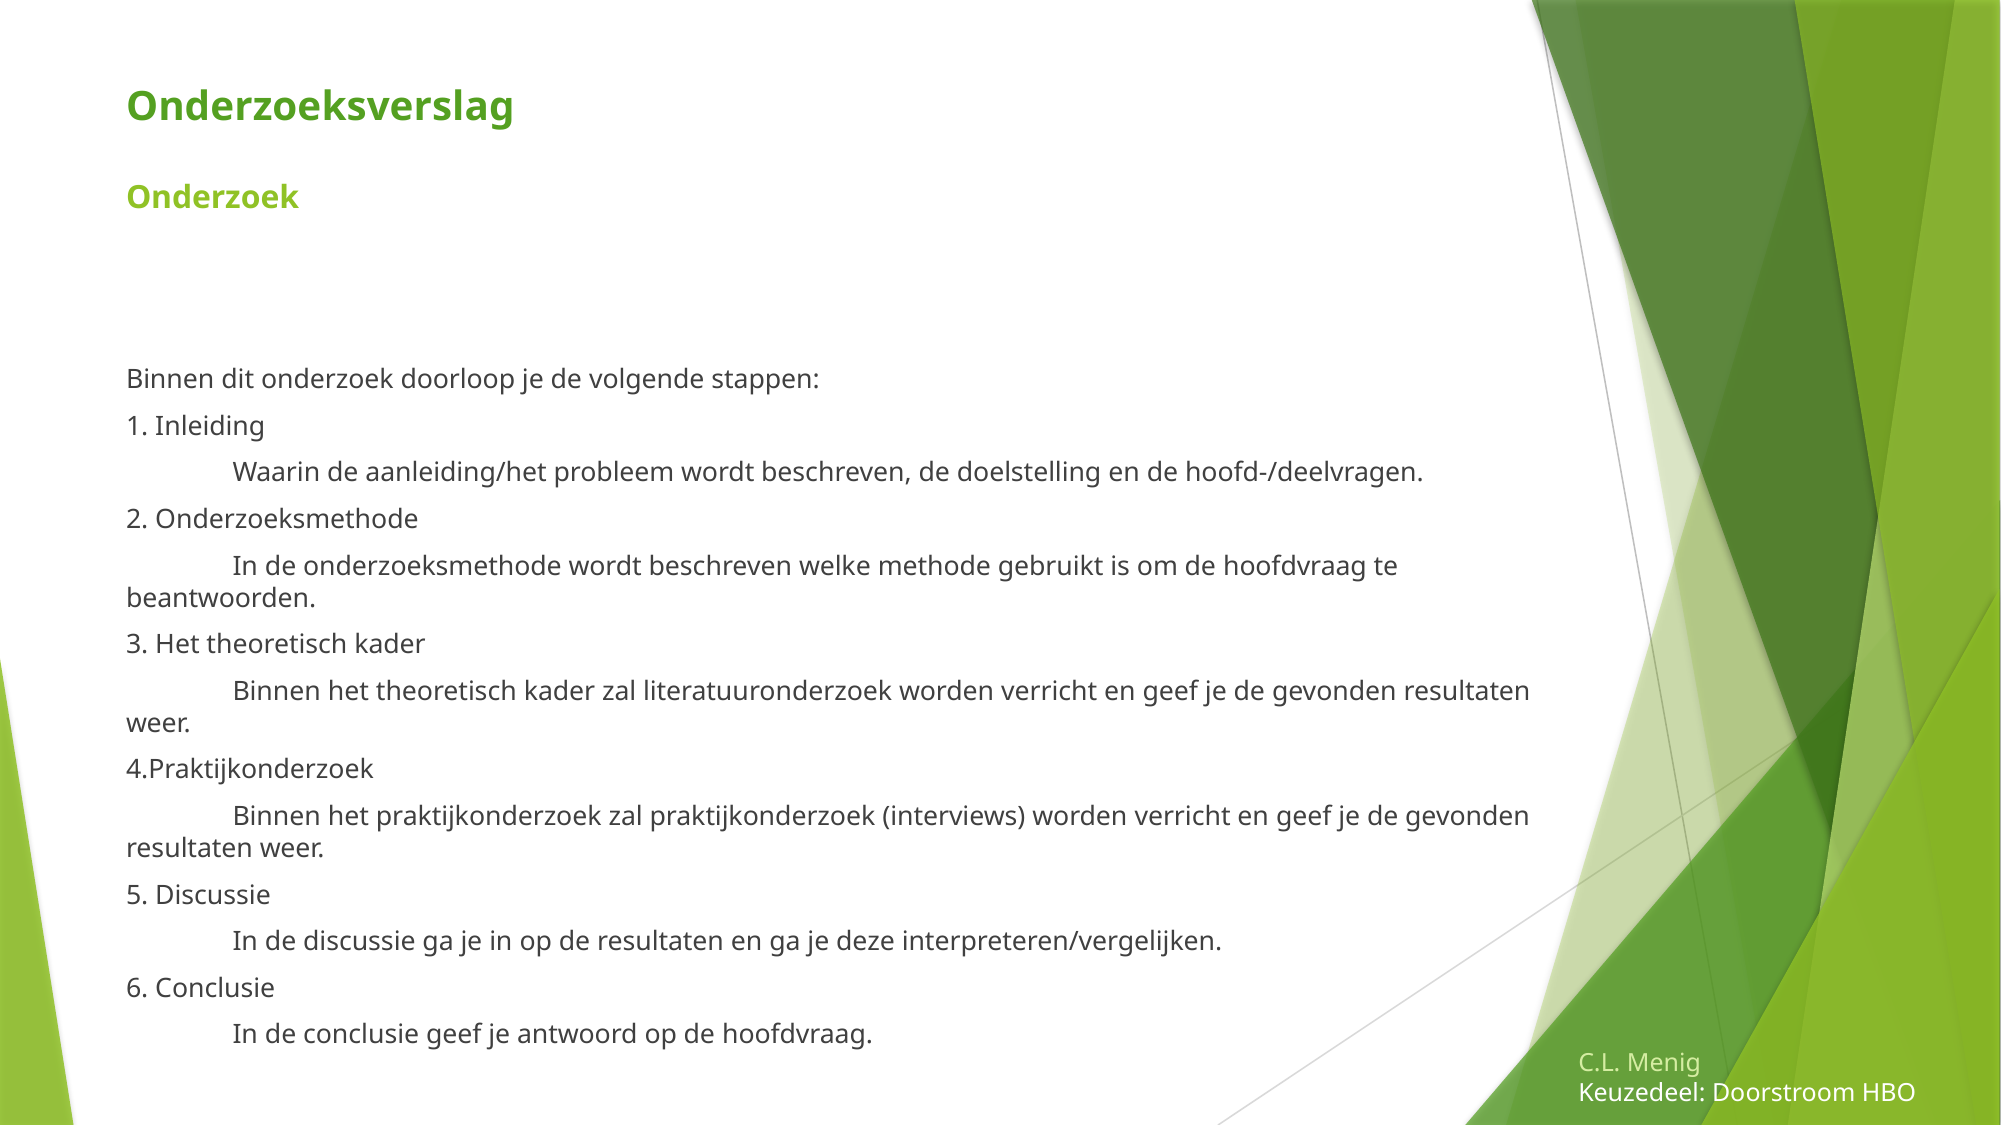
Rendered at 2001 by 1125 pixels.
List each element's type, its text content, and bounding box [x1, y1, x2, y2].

text_box C.L. Menig Keuzedeel: Doorstroom HBO [1563, 1038, 2000, 1114]
list Binnen dit onderzoek doorloop je de volgende stappen: 1. Inleiding Waarin de aanleiding/het probleem wordt beschreven, de doelstelling en de hoofd-/deelvragen. 2. Onderzoeksmethode In de onderzoeksmethode wordt beschreven welke methode gebruikt is om de hoofdvraag te beantwoorden. 3. Het theoretisch kader Binnen het theoretisch kader zal literatuuronderzoek worden verricht en geef je de gevonden resultaten weer. 4.Praktijkonderzoek Binnen het praktijkonderzoek zal praktijkonderzoek (interviews) worden verricht en geef je de gevonden resultaten weer. 5. Discussie In de discussie ga je in op de resultaten en ga je deze interpreteren/vergelijken. 6. Conclusie In de conclusie geef je antwoord op de hoofdvraag. [111, 354, 1566, 1059]
title Onderzoeksverslag Onderzoek [111, 72, 1522, 224]
